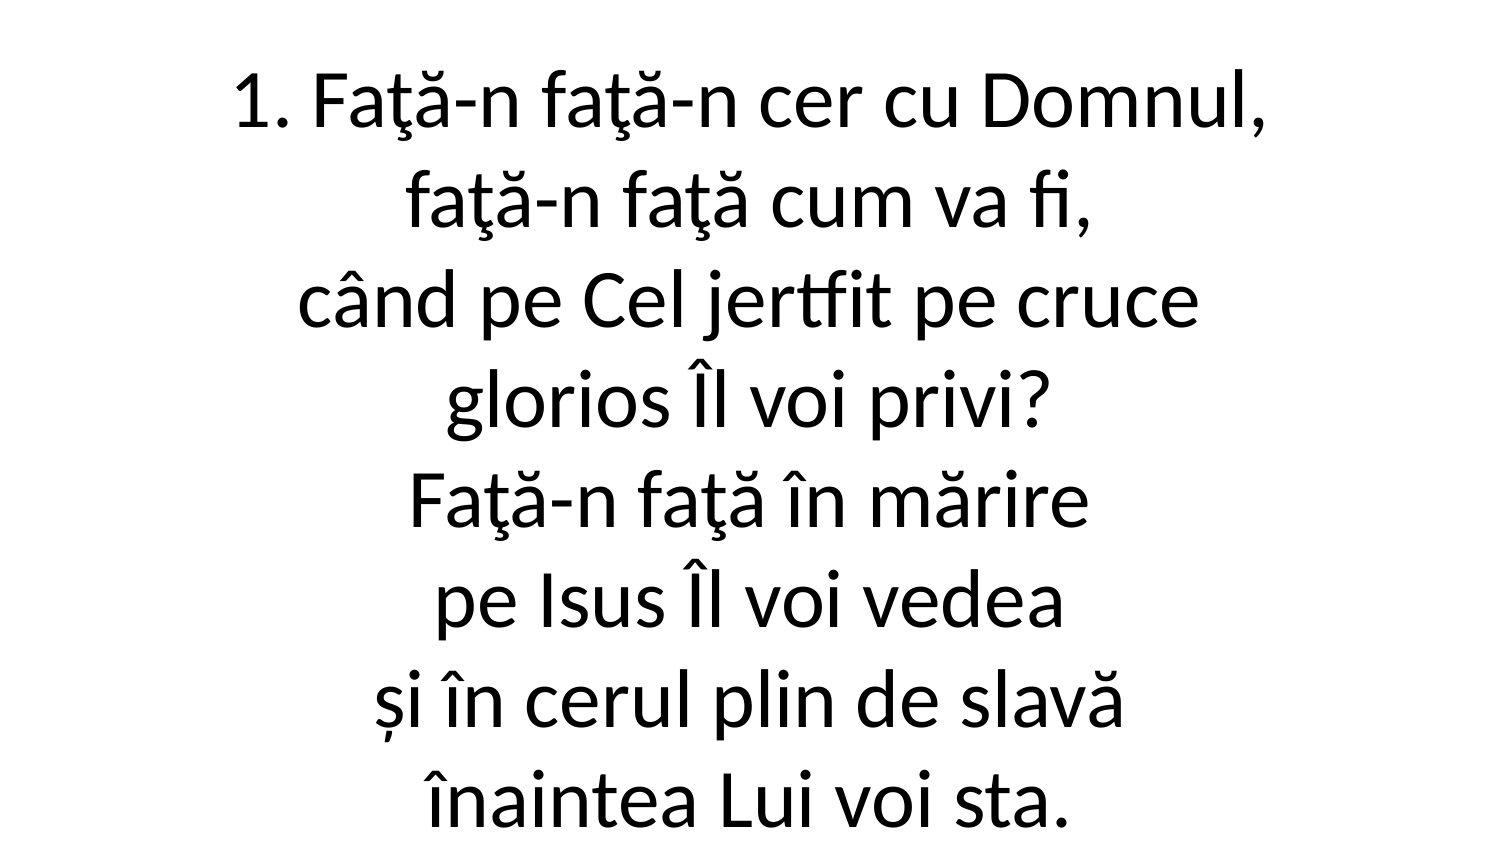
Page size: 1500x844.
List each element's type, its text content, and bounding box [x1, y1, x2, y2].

text_box 1. Faţă-n faţă-n cer cu Domnul, faţă-n faţă cum va fi, când pe Cel jertfit pe cruce glorios Îl voi privi? Faţă-n faţă în mărire pe Isus Îl voi vedea și în cerul plin de slavă înaintea Lui voi sta. [214, 0, 1286, 844]
